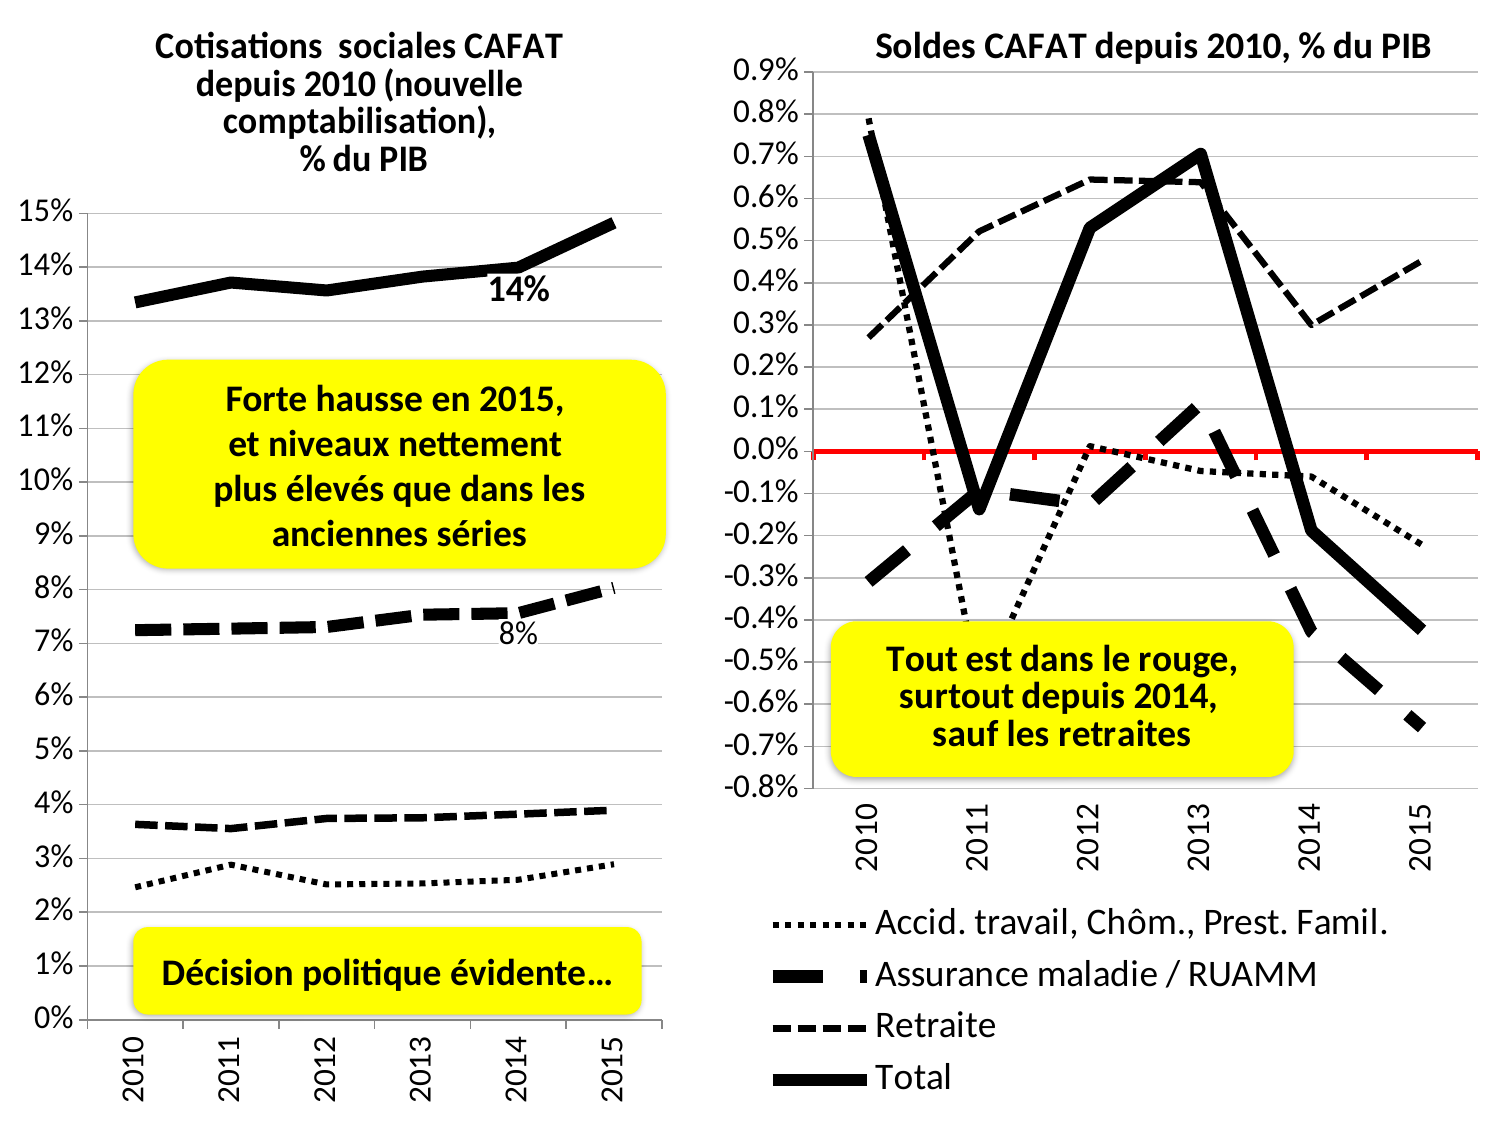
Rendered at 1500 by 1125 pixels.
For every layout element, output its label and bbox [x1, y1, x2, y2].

chart [702, 18, 1481, 1114]
chart [17, 18, 667, 1114]
